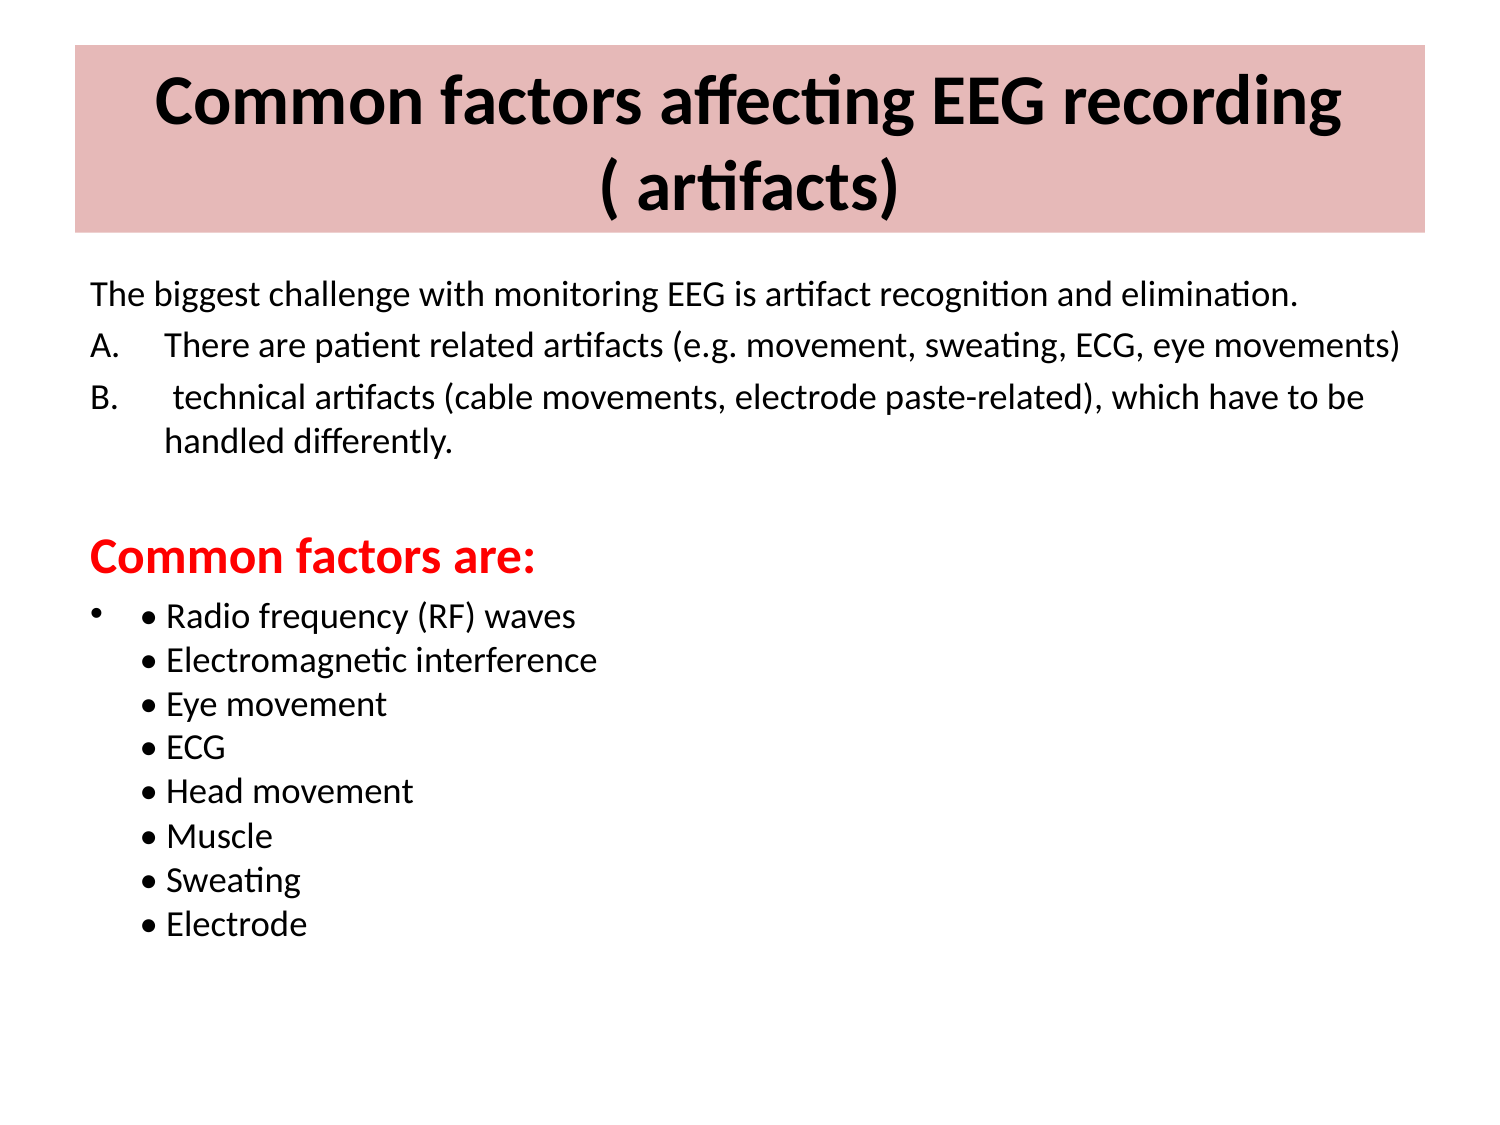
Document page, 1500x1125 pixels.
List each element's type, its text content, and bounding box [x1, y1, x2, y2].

list The biggest challenge with monitoring EEG is artifact recognition and elimination. There are patient related artifacts (e.g. movement, sweating, ECG, eye movements) technical artifacts (cable movements, electrode paste-related), which have to be handled differently. Common factors are: • Radio frequency (RF) waves • Electromagnetic interference • Eye movement • ECG • Head movement • Muscle • Sweating • Electrode [75, 262, 1425, 1005]
title Common factors affecting EEG recording ( artifacts) [75, 45, 1425, 233]
